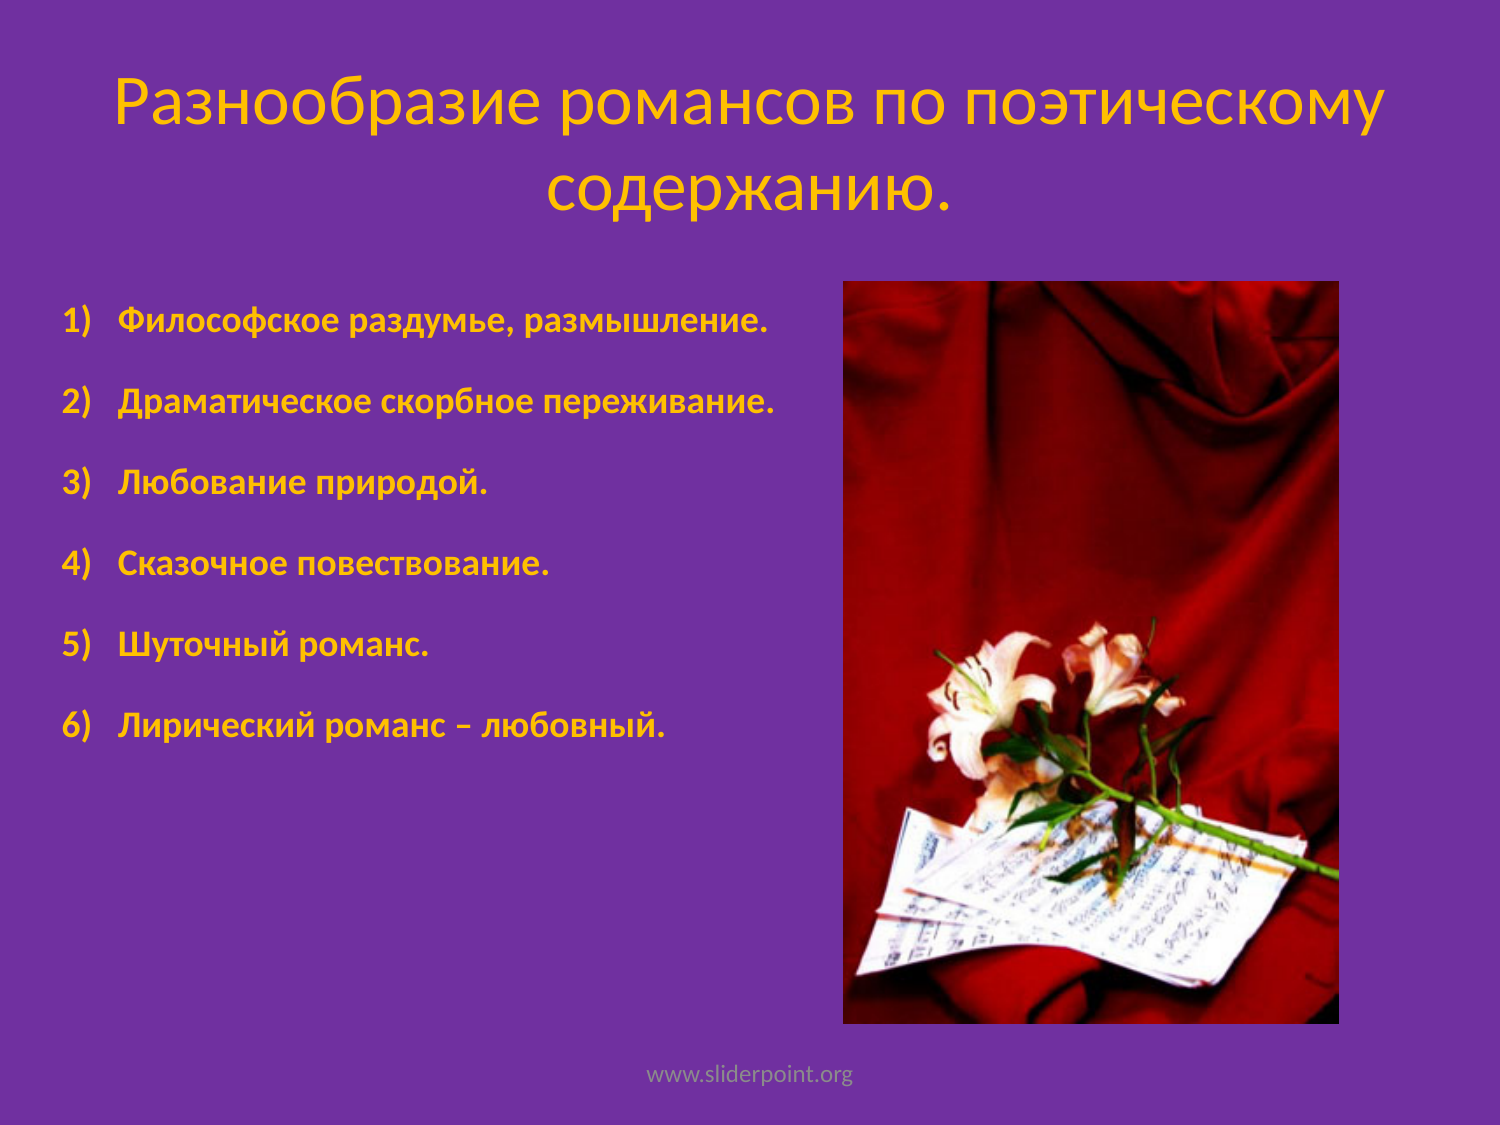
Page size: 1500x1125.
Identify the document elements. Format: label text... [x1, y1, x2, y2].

footer www.sliderpoint.org [512, 1042, 988, 1103]
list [843, 280, 1339, 1024]
title Разнообразие романсов по поэтическому содержанию. [75, 45, 1425, 233]
text_box Философское раздумье, размышление. Драматическое скорбное переживание. Любование природой. Сказочное повествование. Шуточный романс. Лирический романс – любовный. [46, 292, 838, 794]
